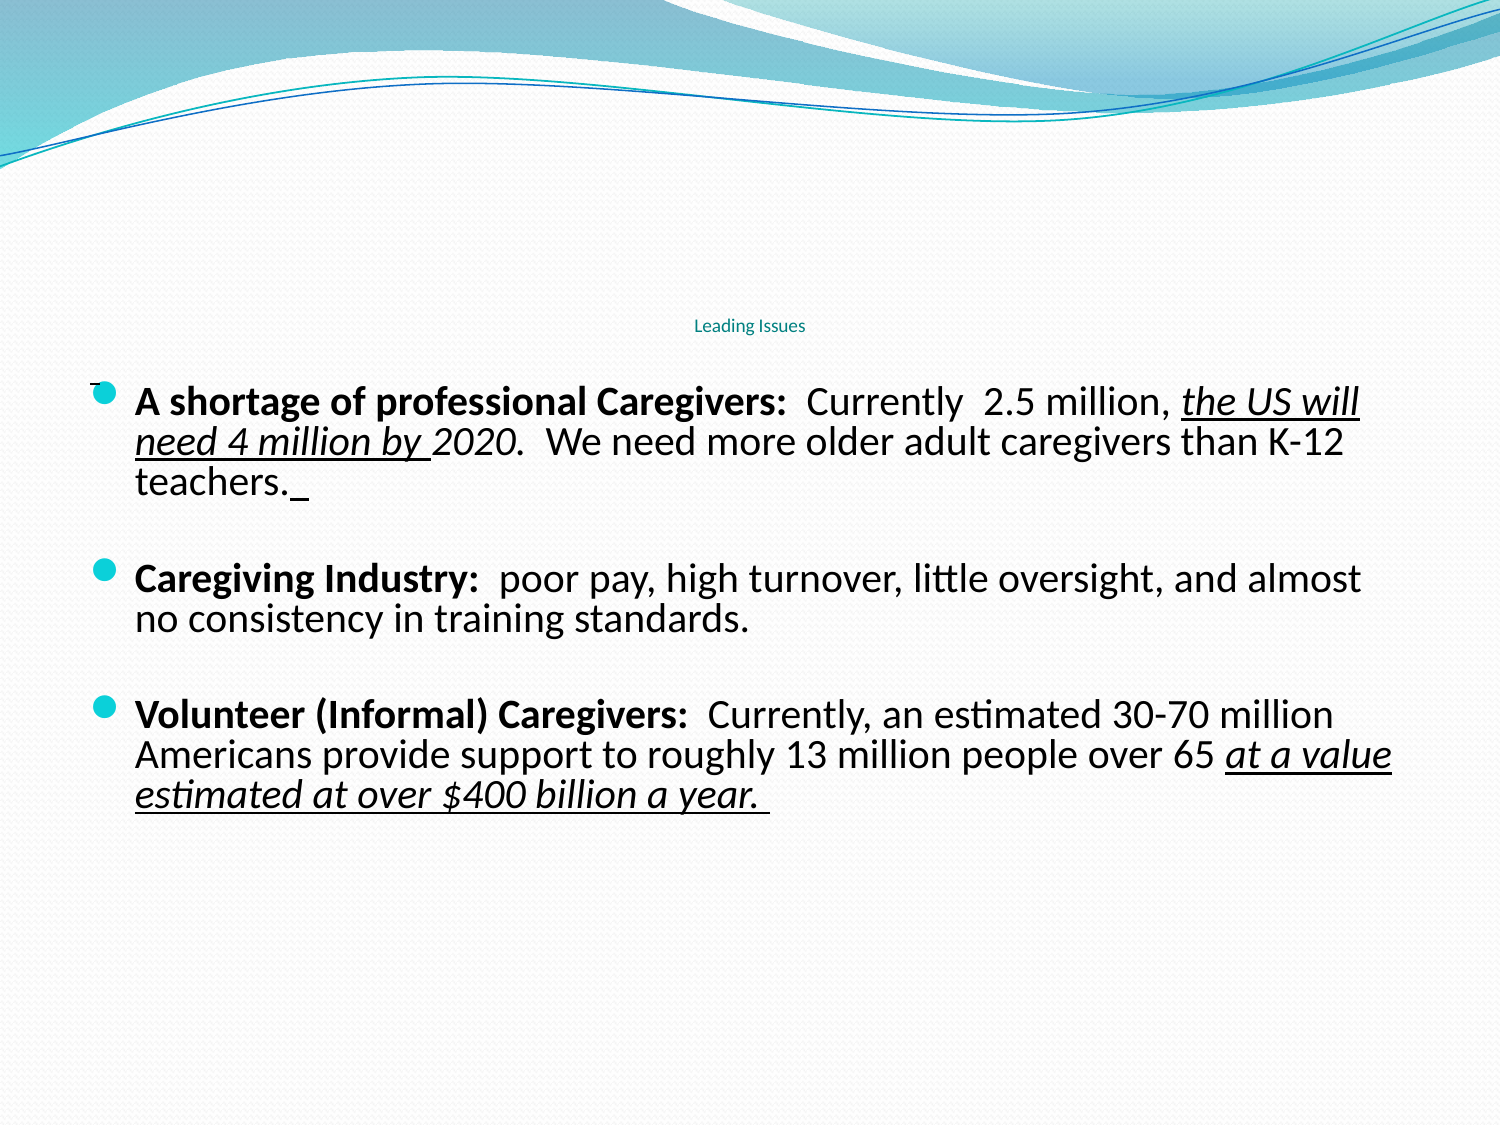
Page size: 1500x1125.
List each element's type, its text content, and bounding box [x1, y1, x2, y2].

title Leading Issues [75, 62, 1425, 262]
text_box [74, 262, 1425, 395]
list A shortage of professional Caregivers: Currently 2.5 million, the US will need 4 million by 2020. We need more older adult caregivers than K-12 teachers. Caregiving Industry: poor pay, high turnover, little oversight, and almost no consistency in training standards. Volunteer (Informal) Caregivers: Currently, an estimated 30-70 million Americans provide support to roughly 13 million people over 65 at a value estimated at over $400 billion a year. [75, 395, 1425, 1038]
